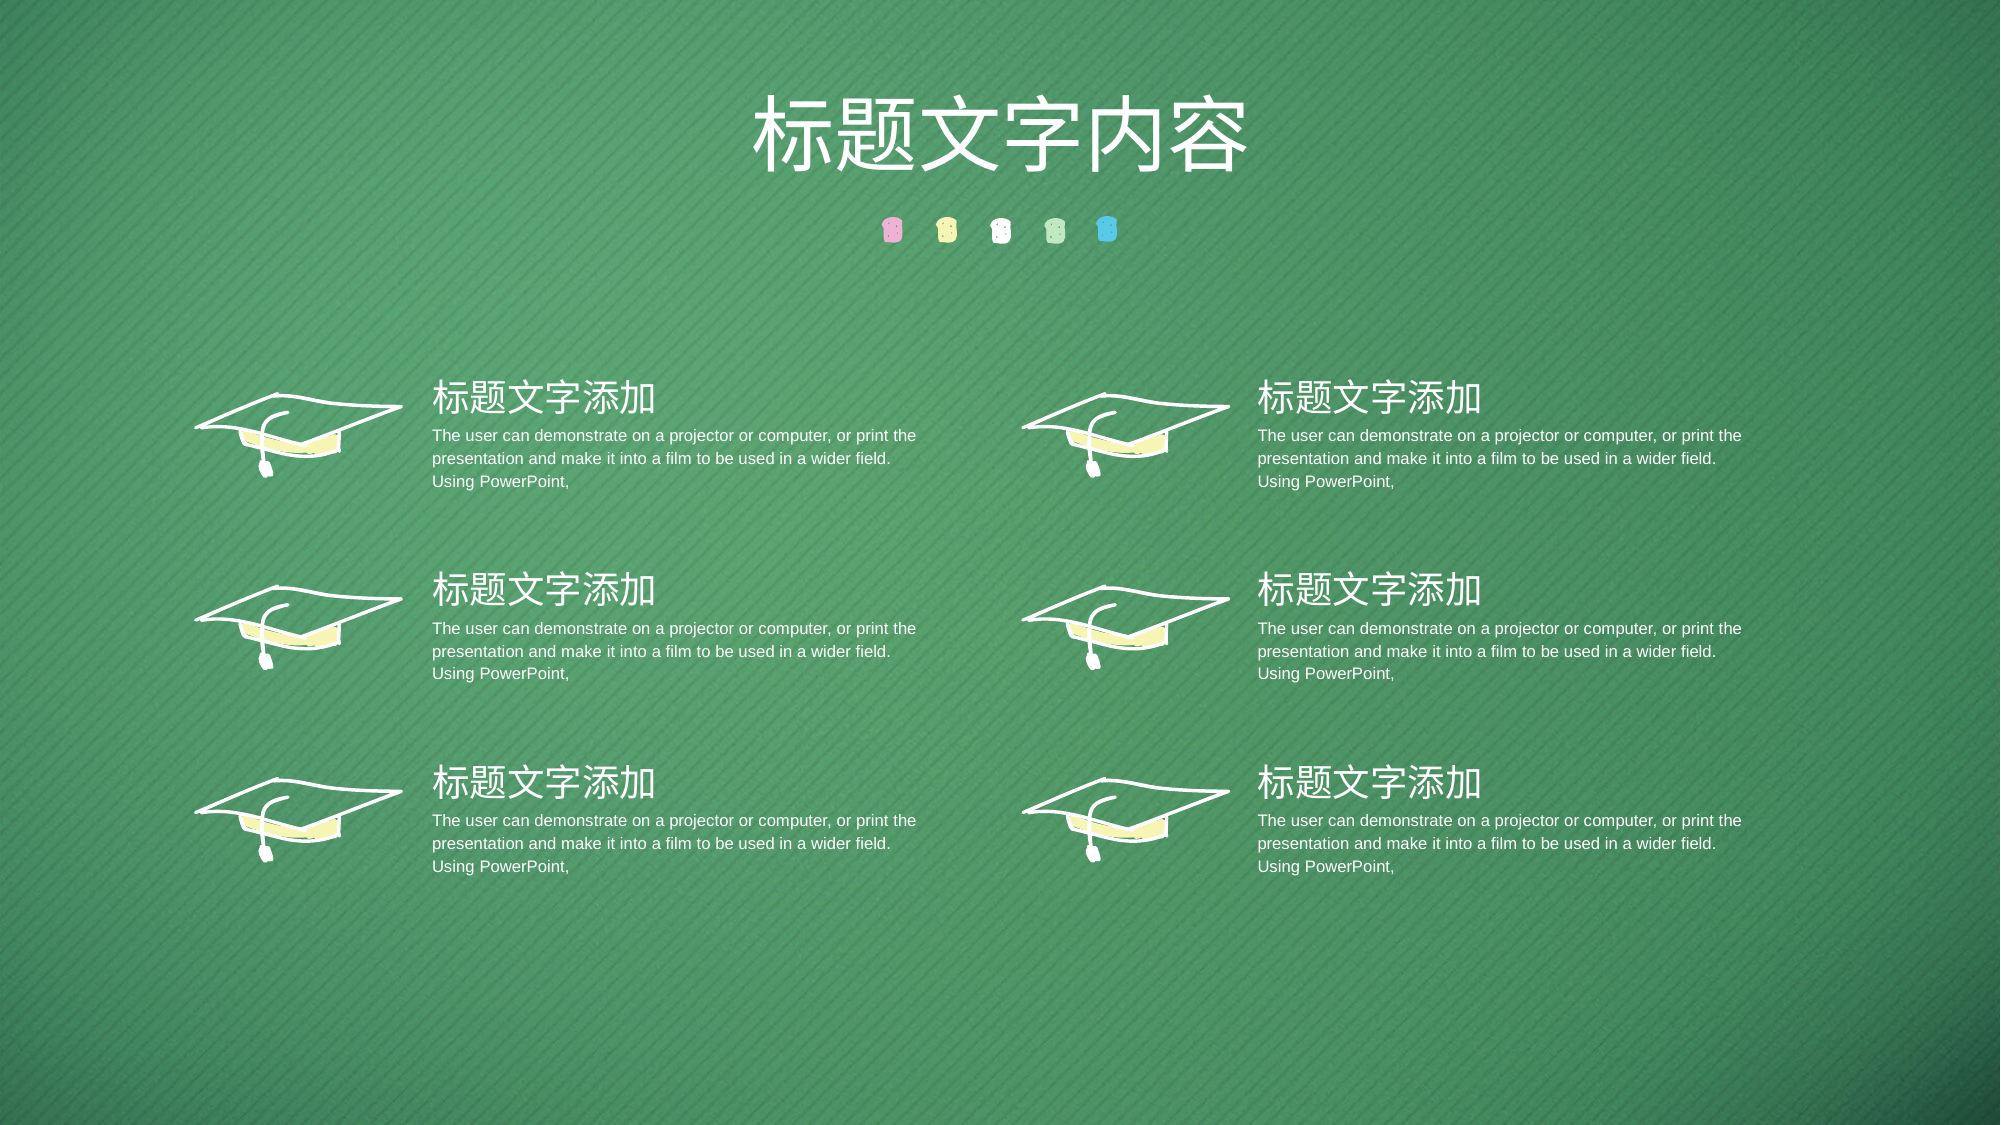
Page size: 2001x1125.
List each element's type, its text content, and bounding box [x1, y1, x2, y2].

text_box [192, 583, 404, 671]
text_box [1242, 742, 1777, 885]
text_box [417, 357, 952, 500]
text_box 标题文字内容 [736, 75, 1266, 190]
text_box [1020, 776, 1231, 863]
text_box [881, 214, 1119, 244]
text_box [1020, 583, 1231, 671]
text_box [192, 776, 404, 863]
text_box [1020, 391, 1231, 478]
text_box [192, 391, 404, 478]
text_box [417, 742, 952, 885]
picture [0, 0, 2000, 1125]
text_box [417, 550, 952, 692]
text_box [1242, 357, 1777, 500]
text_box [1242, 550, 1777, 692]
